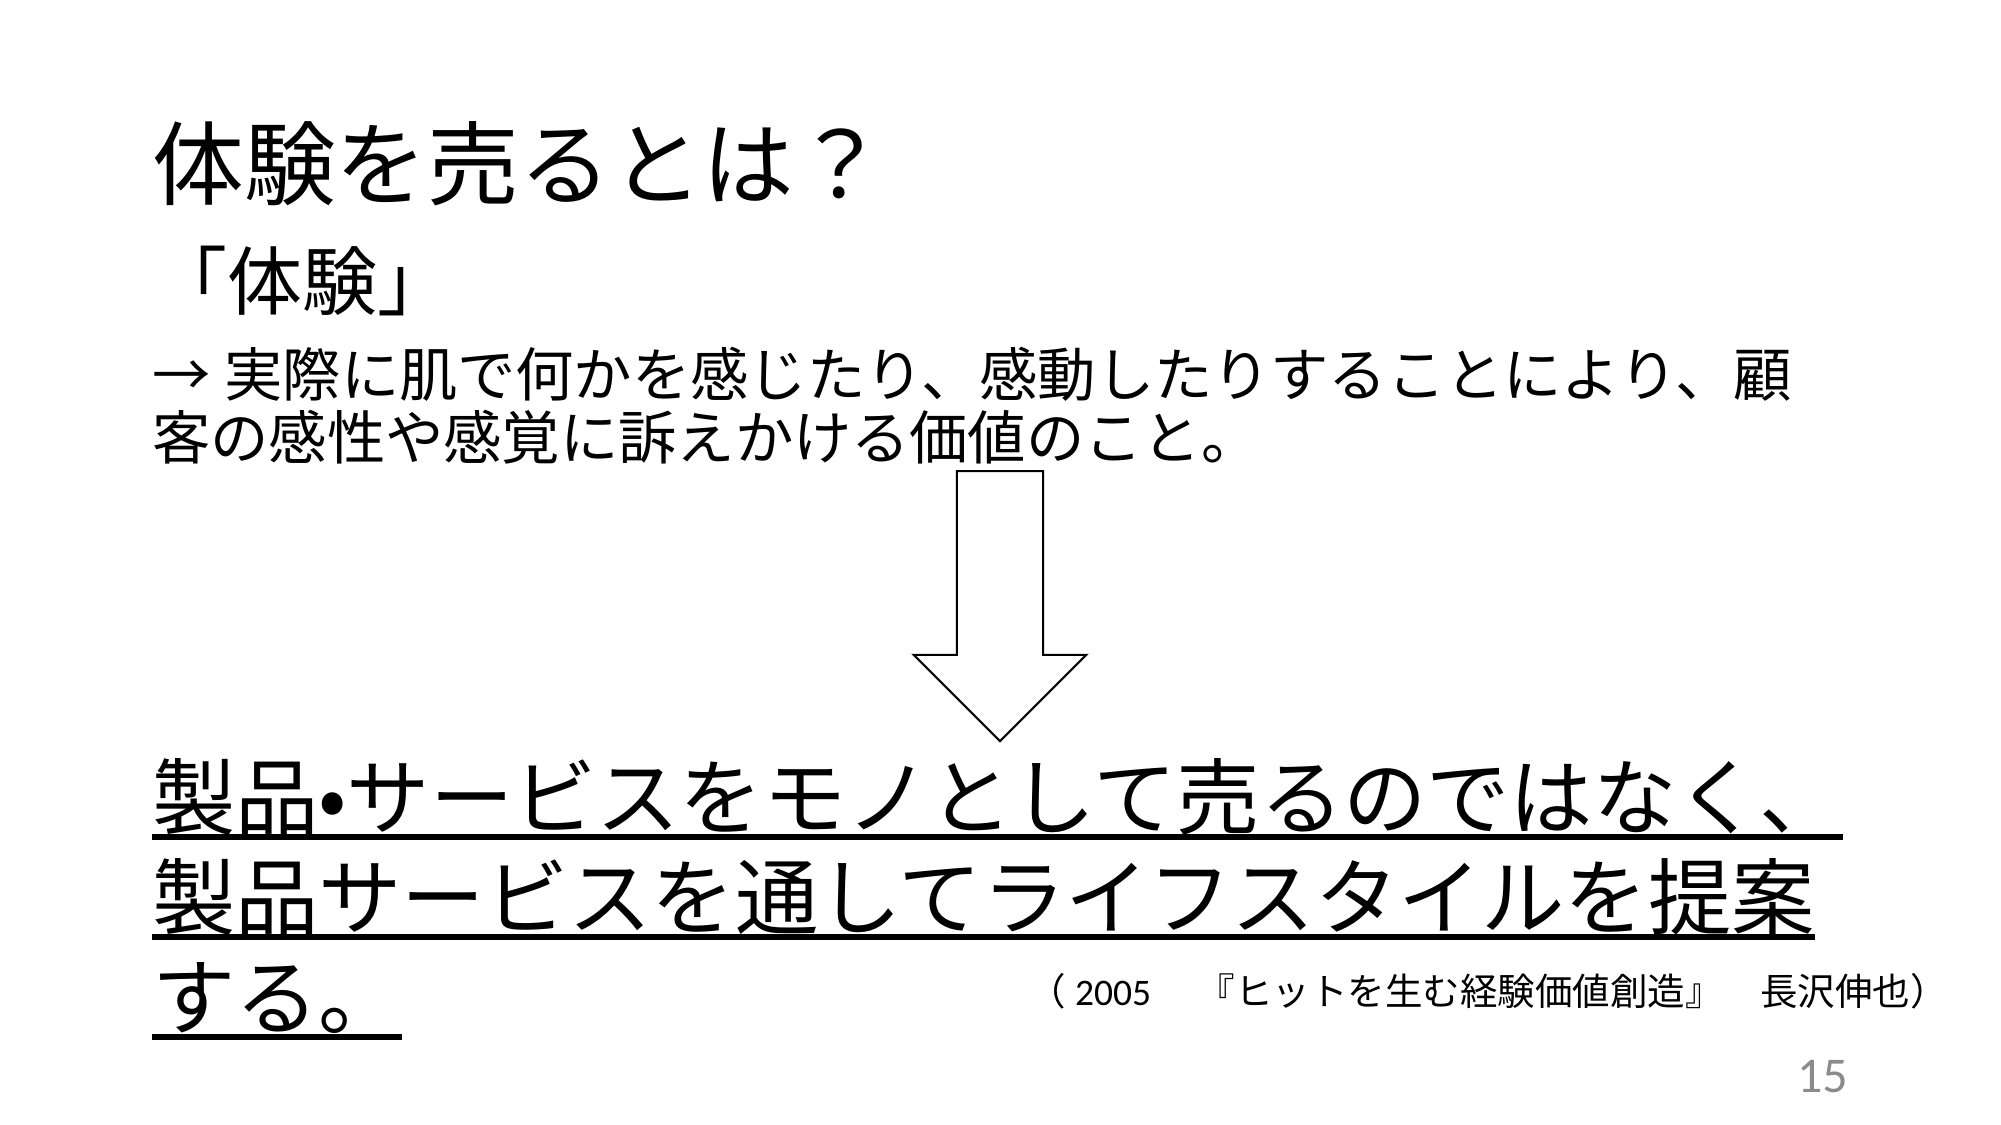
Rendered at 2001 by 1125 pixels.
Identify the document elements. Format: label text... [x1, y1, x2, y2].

text_box 製品・サービスをモノとして売るのではなく、製品サービスを通してライフスタイルを提案する。 [137, 737, 1912, 1053]
text_box （2005 『ヒットを生む経験価値創造』 長沢伸也） [370, 960, 1963, 1021]
list 「体験」 →実際に肌で何かを感じたり、感動したりすることにより、顧客の感性や感覚に訴えかける価値のこと。 [137, 237, 1863, 737]
text_box [911, 470, 1089, 743]
title 体験を売るとは？ [137, 59, 1863, 237]
slide_number 15 [1412, 1042, 1863, 1103]
